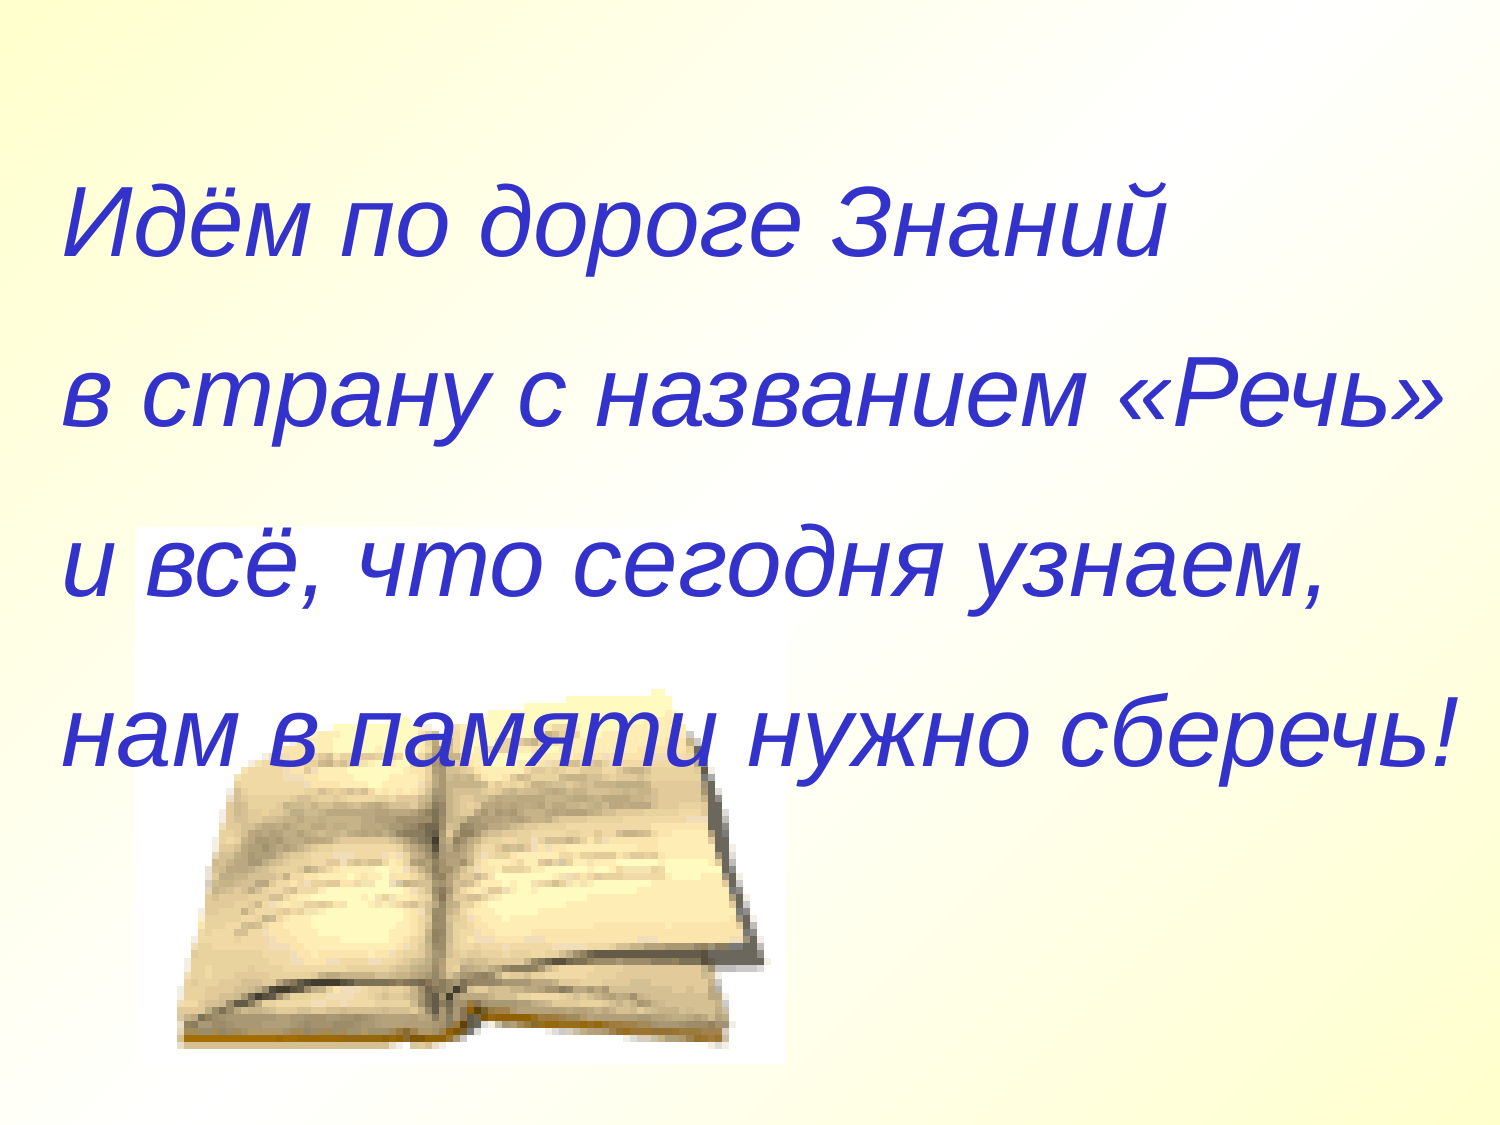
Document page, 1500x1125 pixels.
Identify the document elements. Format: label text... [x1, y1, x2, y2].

text_box Идём по дороге Знаний в страну с названием «Речь» и всё, что сегодня узнаем, нам в памяти нужно сберечь! [47, 148, 1500, 794]
picture [135, 526, 786, 1064]
